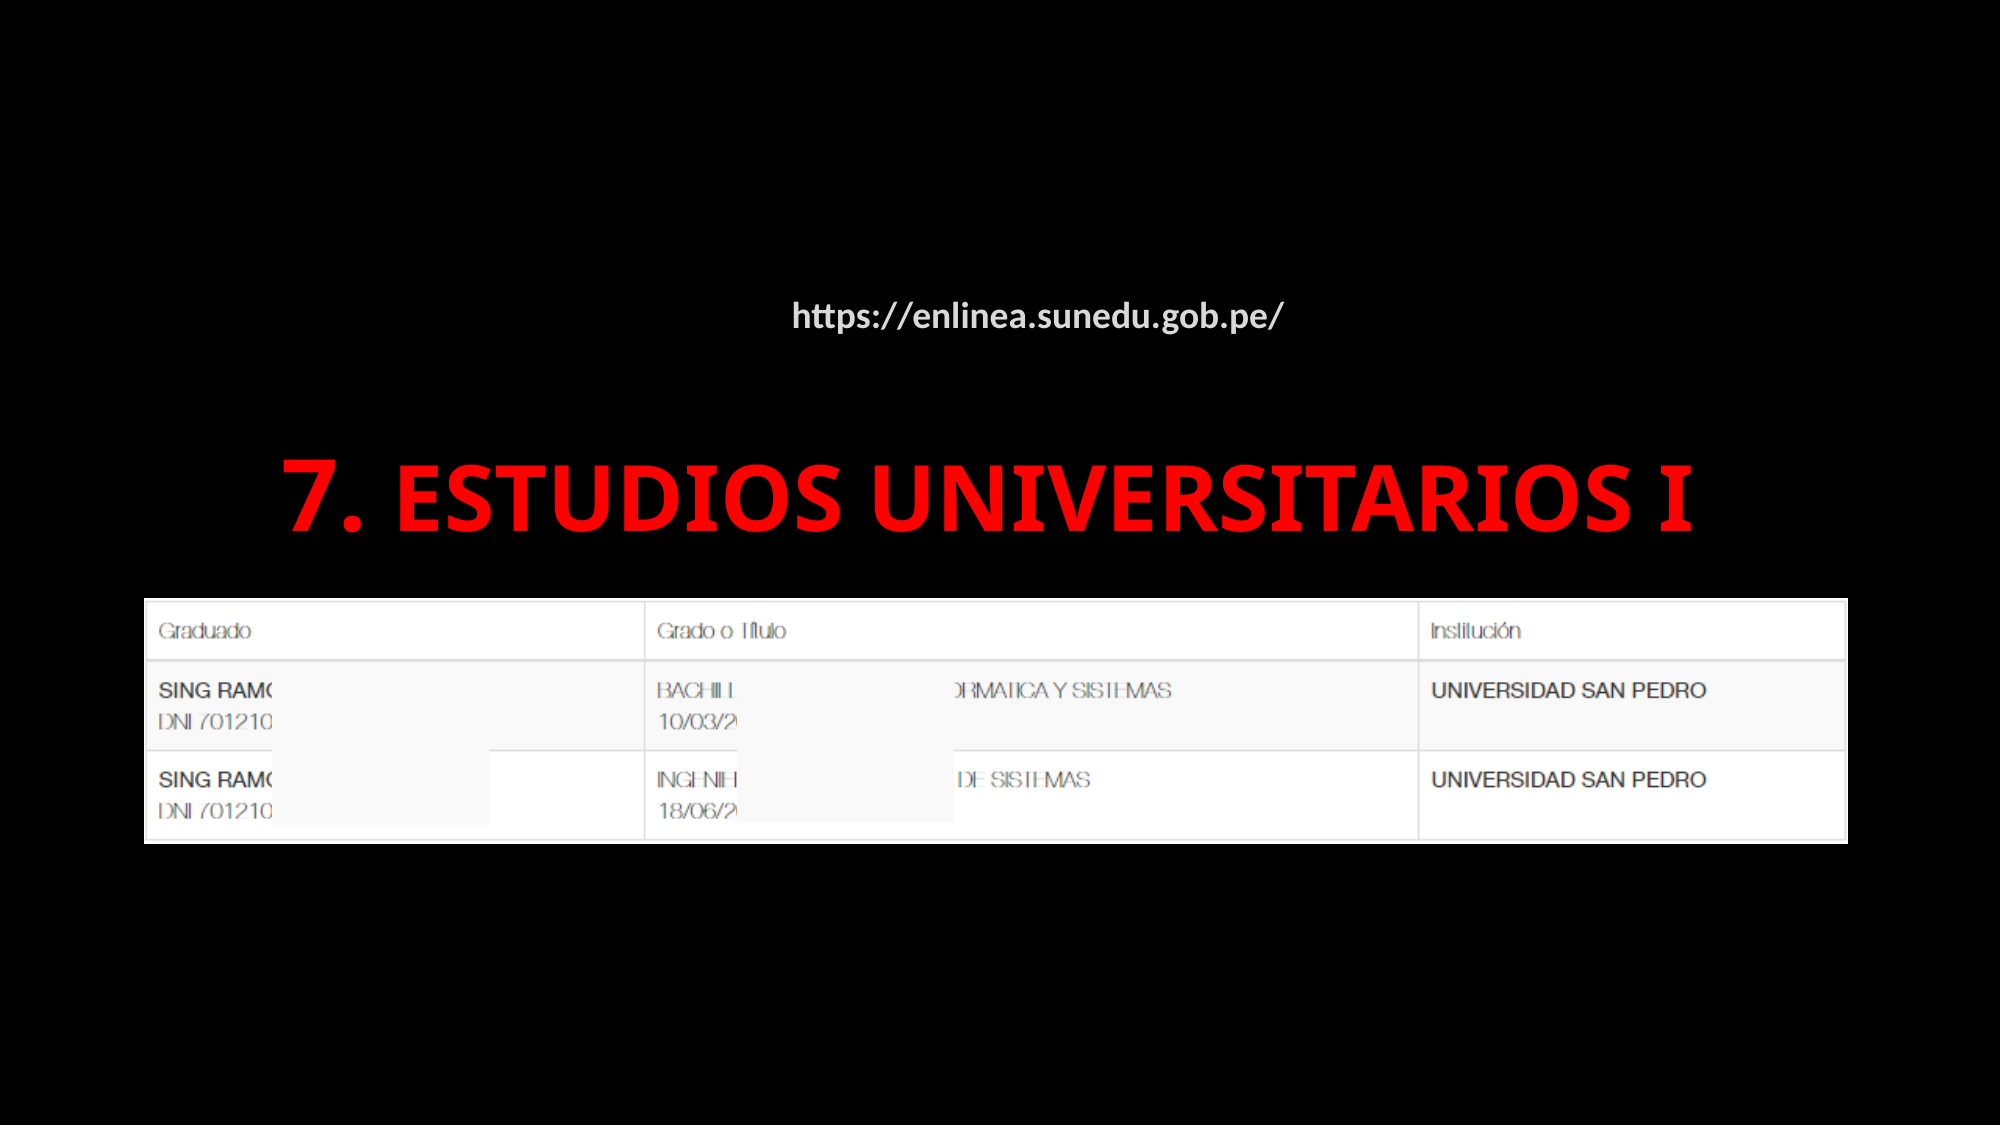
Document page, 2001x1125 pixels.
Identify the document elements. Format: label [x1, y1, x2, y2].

picture [0, 0, 2000, 1125]
text_box [144, 598, 1848, 844]
